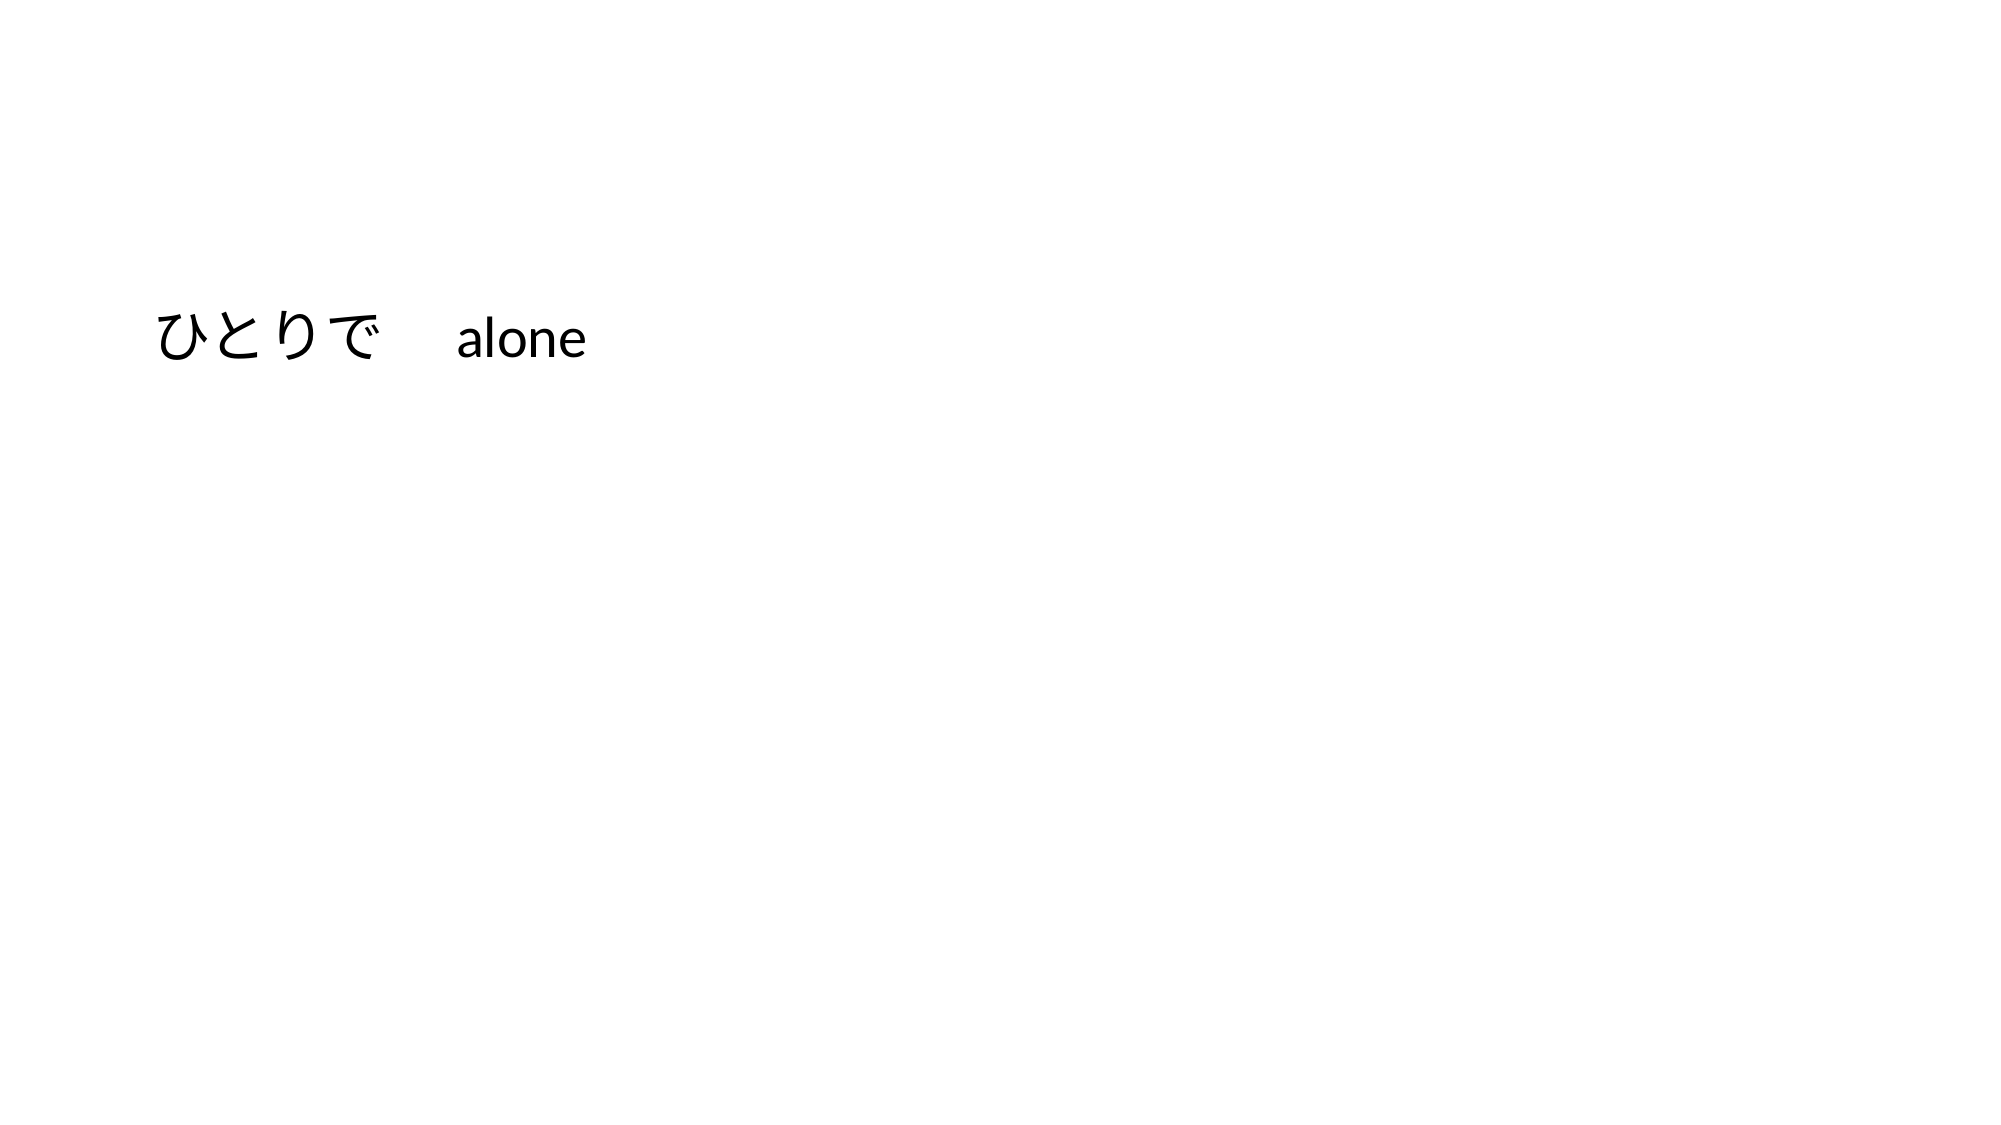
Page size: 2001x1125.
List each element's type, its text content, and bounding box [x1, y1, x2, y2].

list ひとりで alone [137, 299, 1863, 1014]
